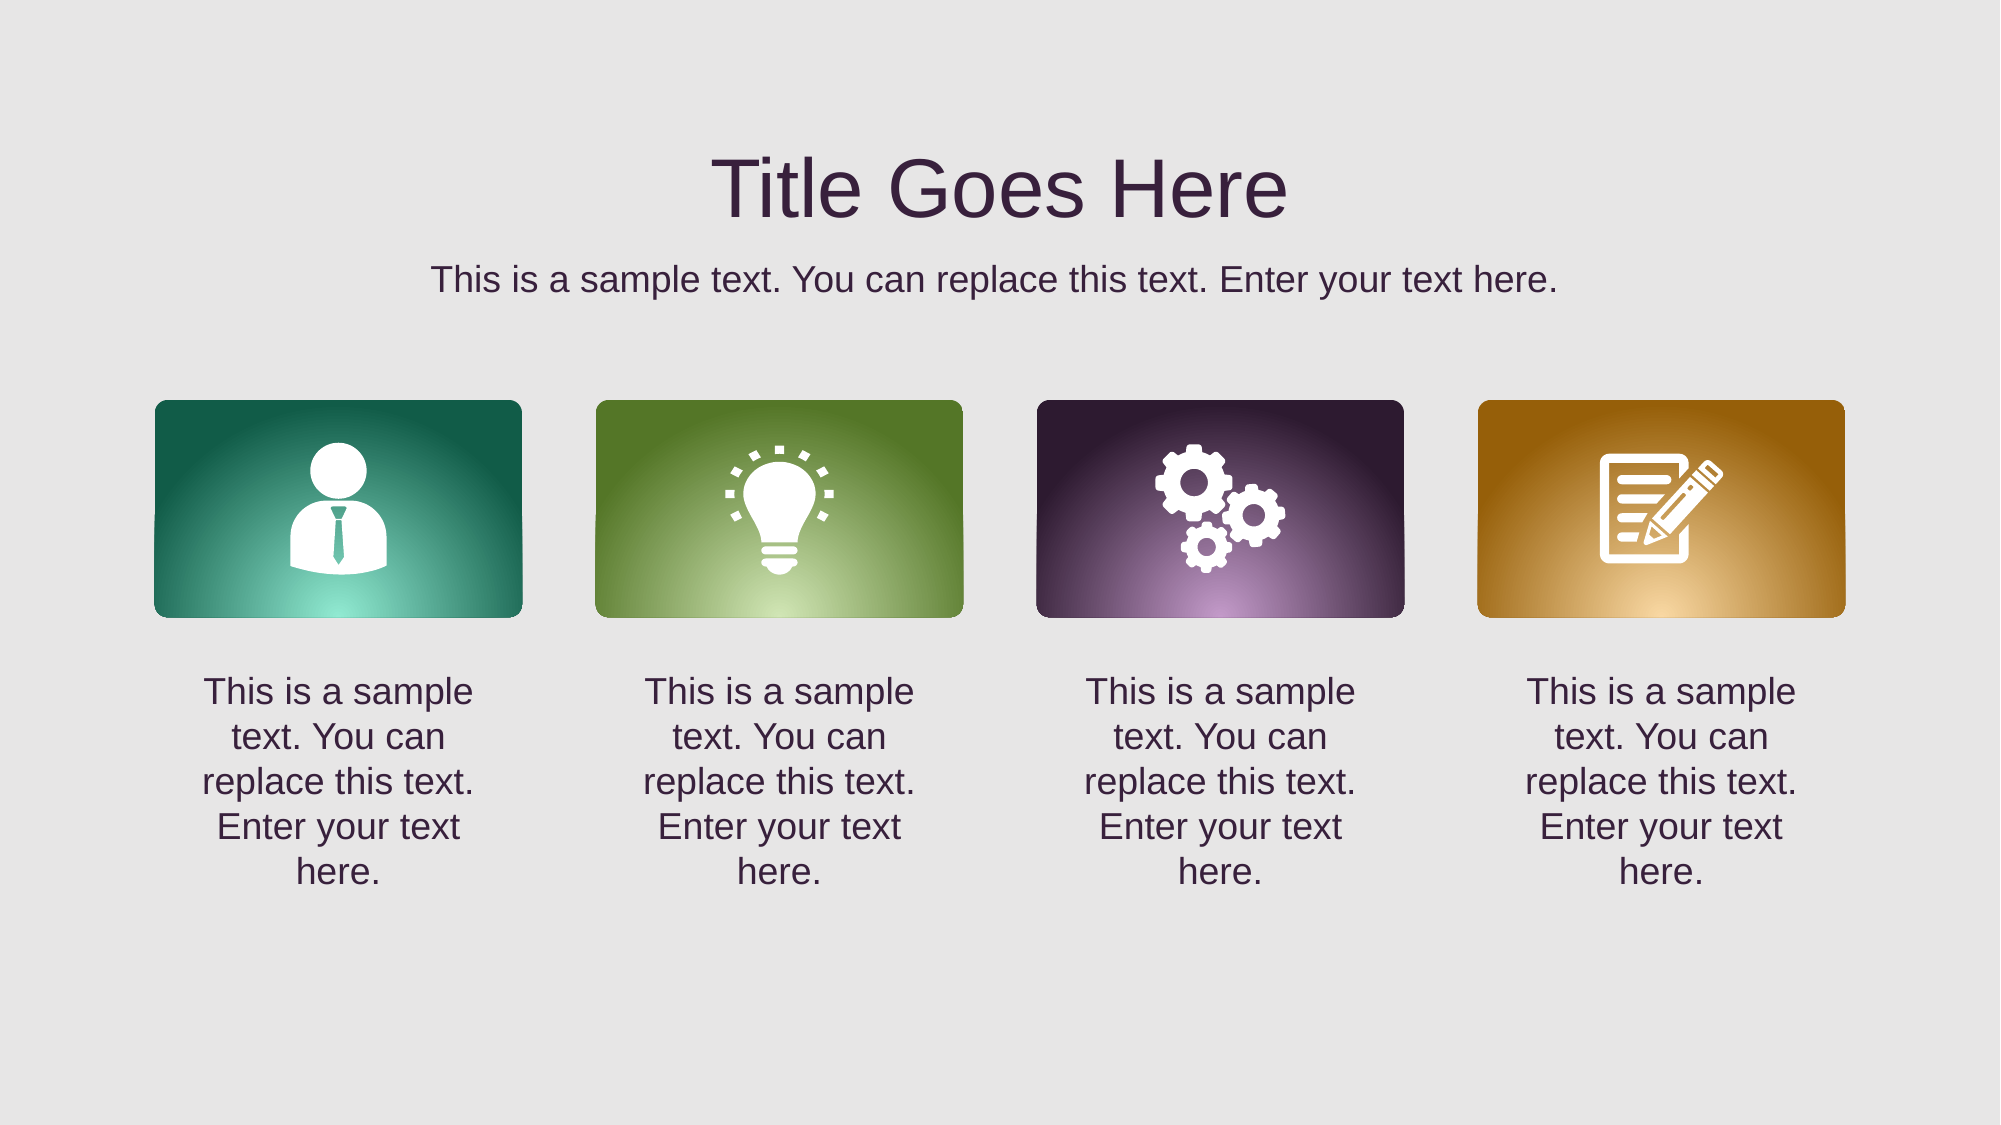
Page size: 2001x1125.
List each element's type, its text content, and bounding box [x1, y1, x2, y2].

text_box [154, 399, 523, 948]
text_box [595, 399, 964, 948]
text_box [1036, 399, 1405, 948]
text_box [1477, 399, 1846, 948]
text_box Title Goes Here This is a sample text. You can replace this text. Enter your text here. [122, 106, 1877, 328]
